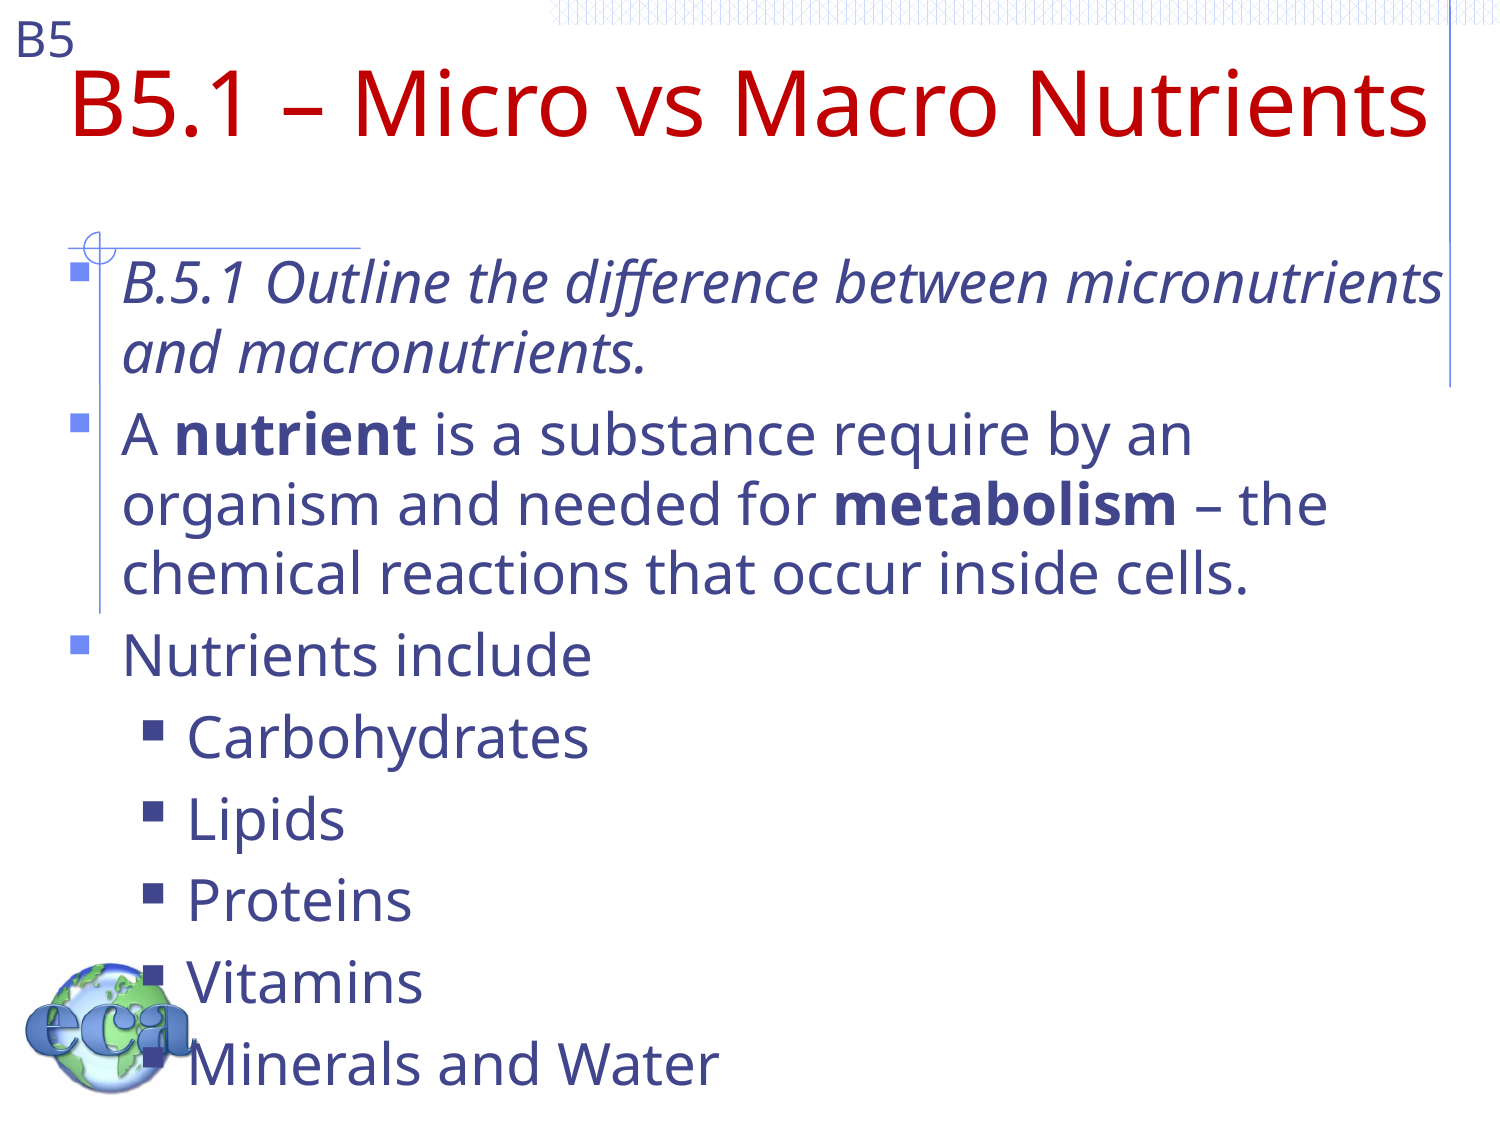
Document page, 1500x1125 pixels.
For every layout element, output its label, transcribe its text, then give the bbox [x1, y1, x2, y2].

title B5.1 – Micro vs Macro Nutrients [37, 24, 1463, 163]
list B.5.1 Outline the difference between micronutrients and macronutrients. A nutrient is a substance require by an organism and needed for metabolism – the chemical reactions that occur inside cells. Nutrients include Carbohydrates Lipids Proteins Vitamins Minerals and Water [49, 237, 1463, 976]
picture [23, 960, 200, 1096]
